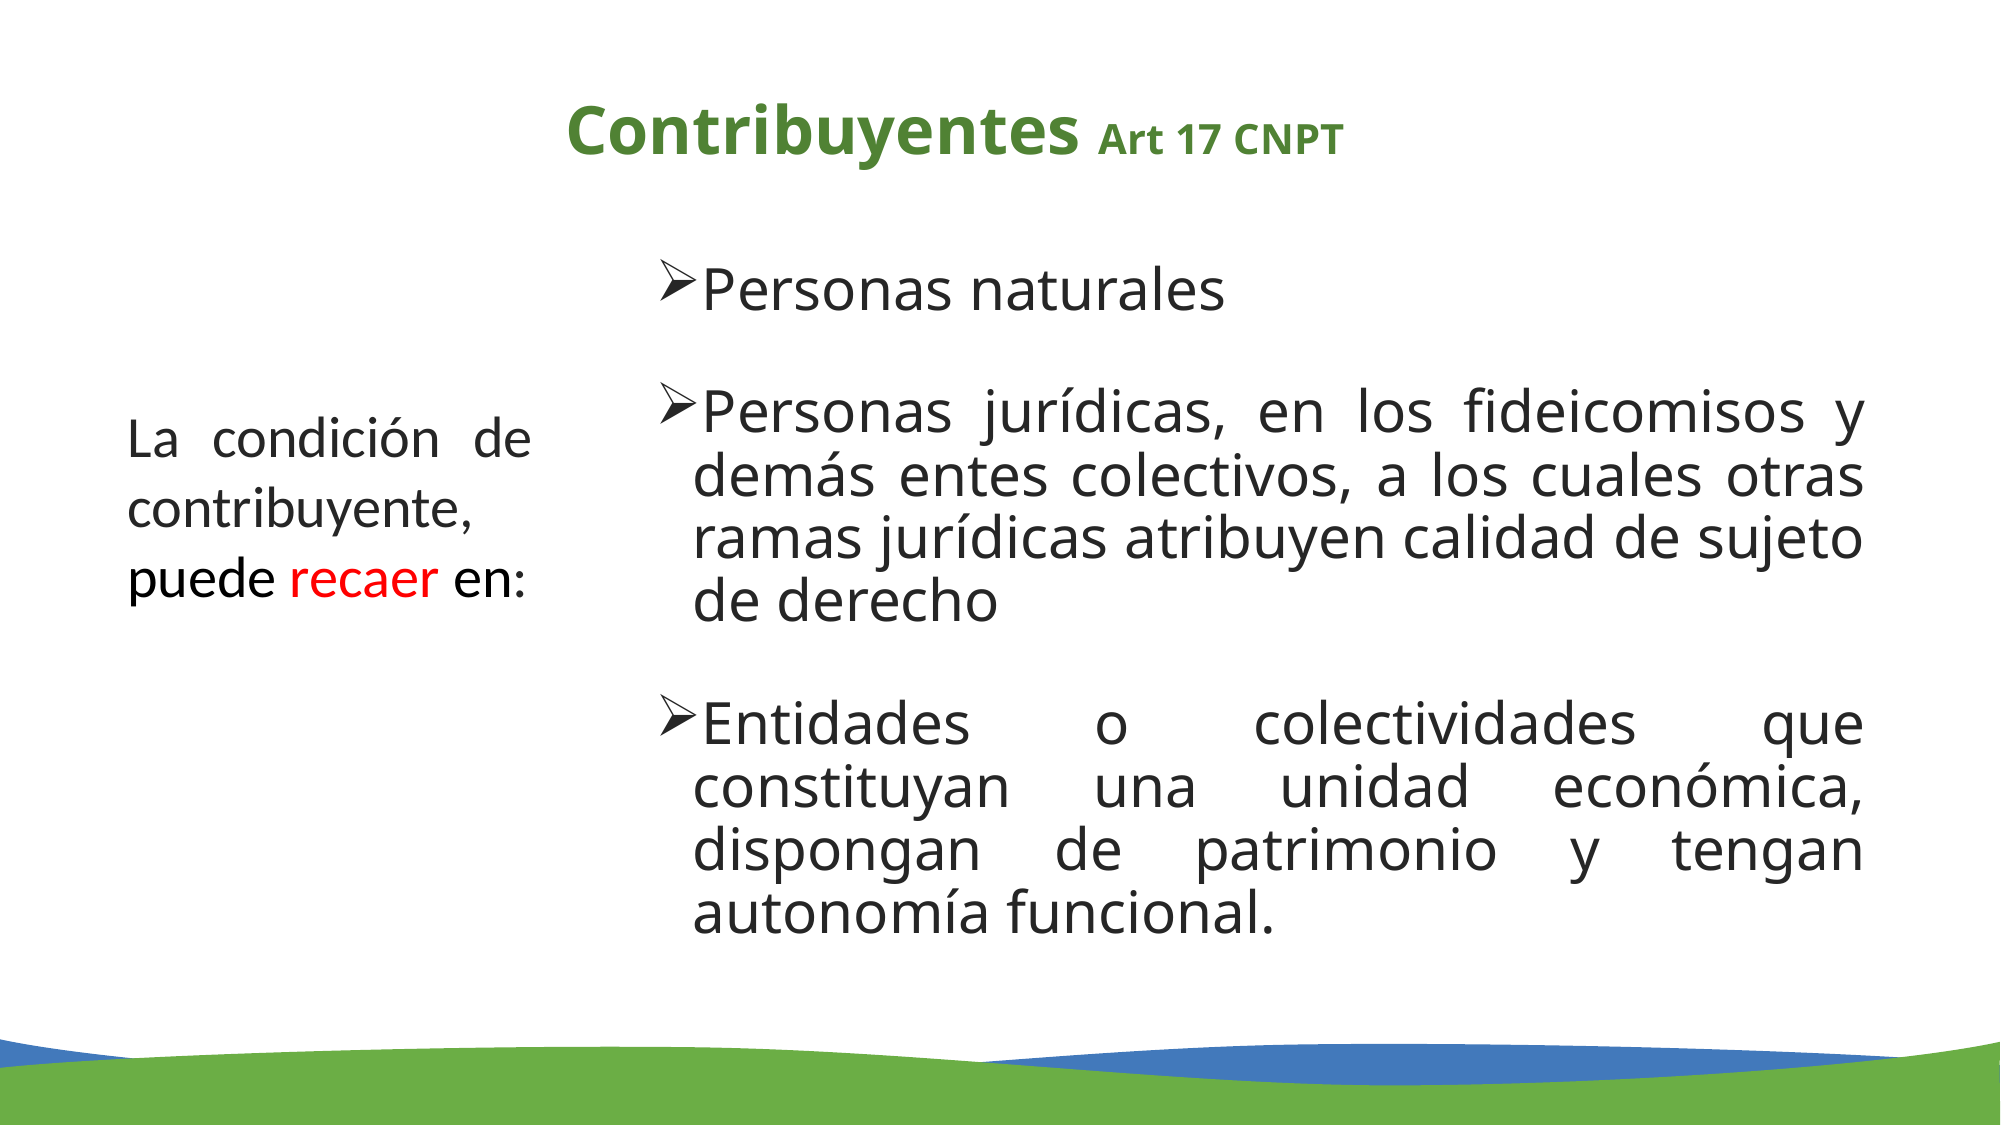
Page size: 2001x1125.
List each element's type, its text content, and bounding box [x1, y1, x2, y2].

title Contribuyentes Art 17 CNPT [550, 86, 1461, 180]
text_box Personas naturales Personas jurídicas, en los fideicomisos y demás entes colectivos, a los cuales otras ramas jurídicas atribuyen calidad de sujeto de derecho Entidades o colectividades que constituyan una unidad económica, dispongan de patrimonio y tengan autonomía funcional. [640, 211, 1881, 904]
text_box La condición de contribuyente, puede recaer en: [112, 392, 548, 617]
